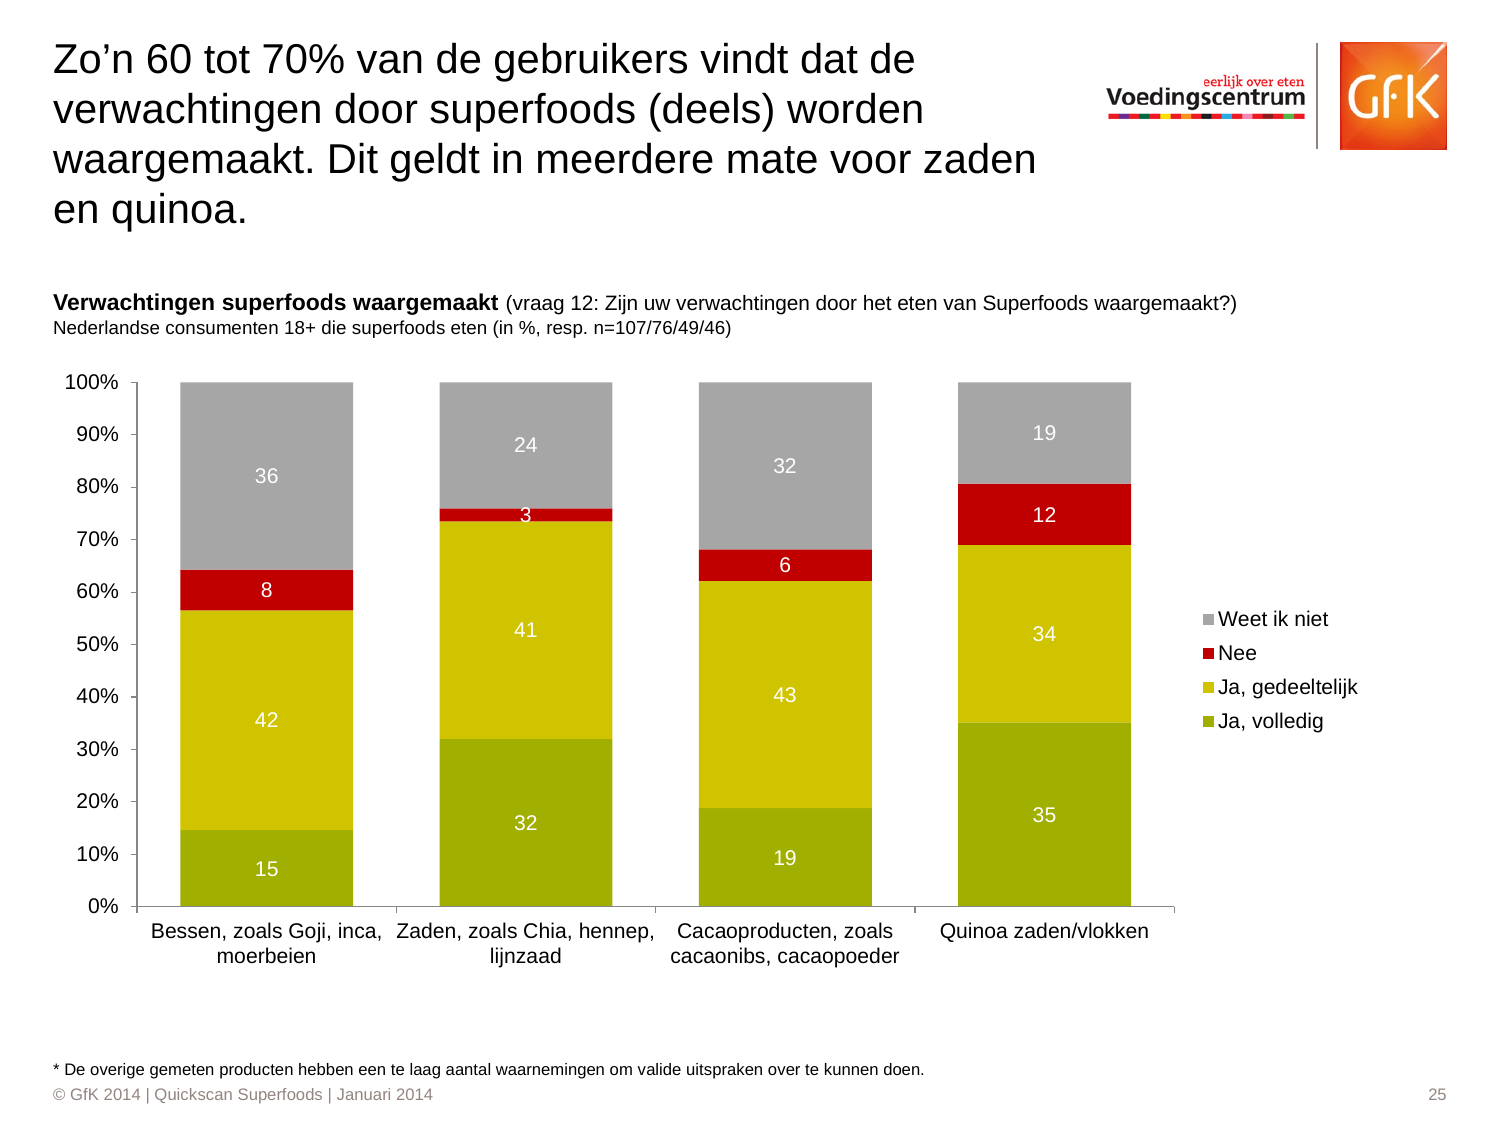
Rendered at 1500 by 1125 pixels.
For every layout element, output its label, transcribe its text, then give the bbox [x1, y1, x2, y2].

text_box * De overige gemeten producten hebben een te laag aantal waarnemingen om valide uitspraken over te kunnen doen. [53, 1058, 1412, 1071]
picture [1104, 73, 1306, 120]
picture [52, 361, 1377, 979]
title Zo’n 60 tot 70% van de gebruikers vindt dat de verwachtingen door superfoods (deels) worden waargemaakt. Dit geldt in meerdere mate voor zaden en quinoa. [53, 101, 1093, 232]
text_box Verwachtingen superfoods waargemaakt (vraag 12: Zijn uw verwachtingen door het eten van Superfoods waargemaakt?) Nederlandse consumenten 18+ die superfoods eten (in %, resp. n=107/76/49/46) [53, 231, 1376, 338]
picture [1340, 42, 1447, 150]
